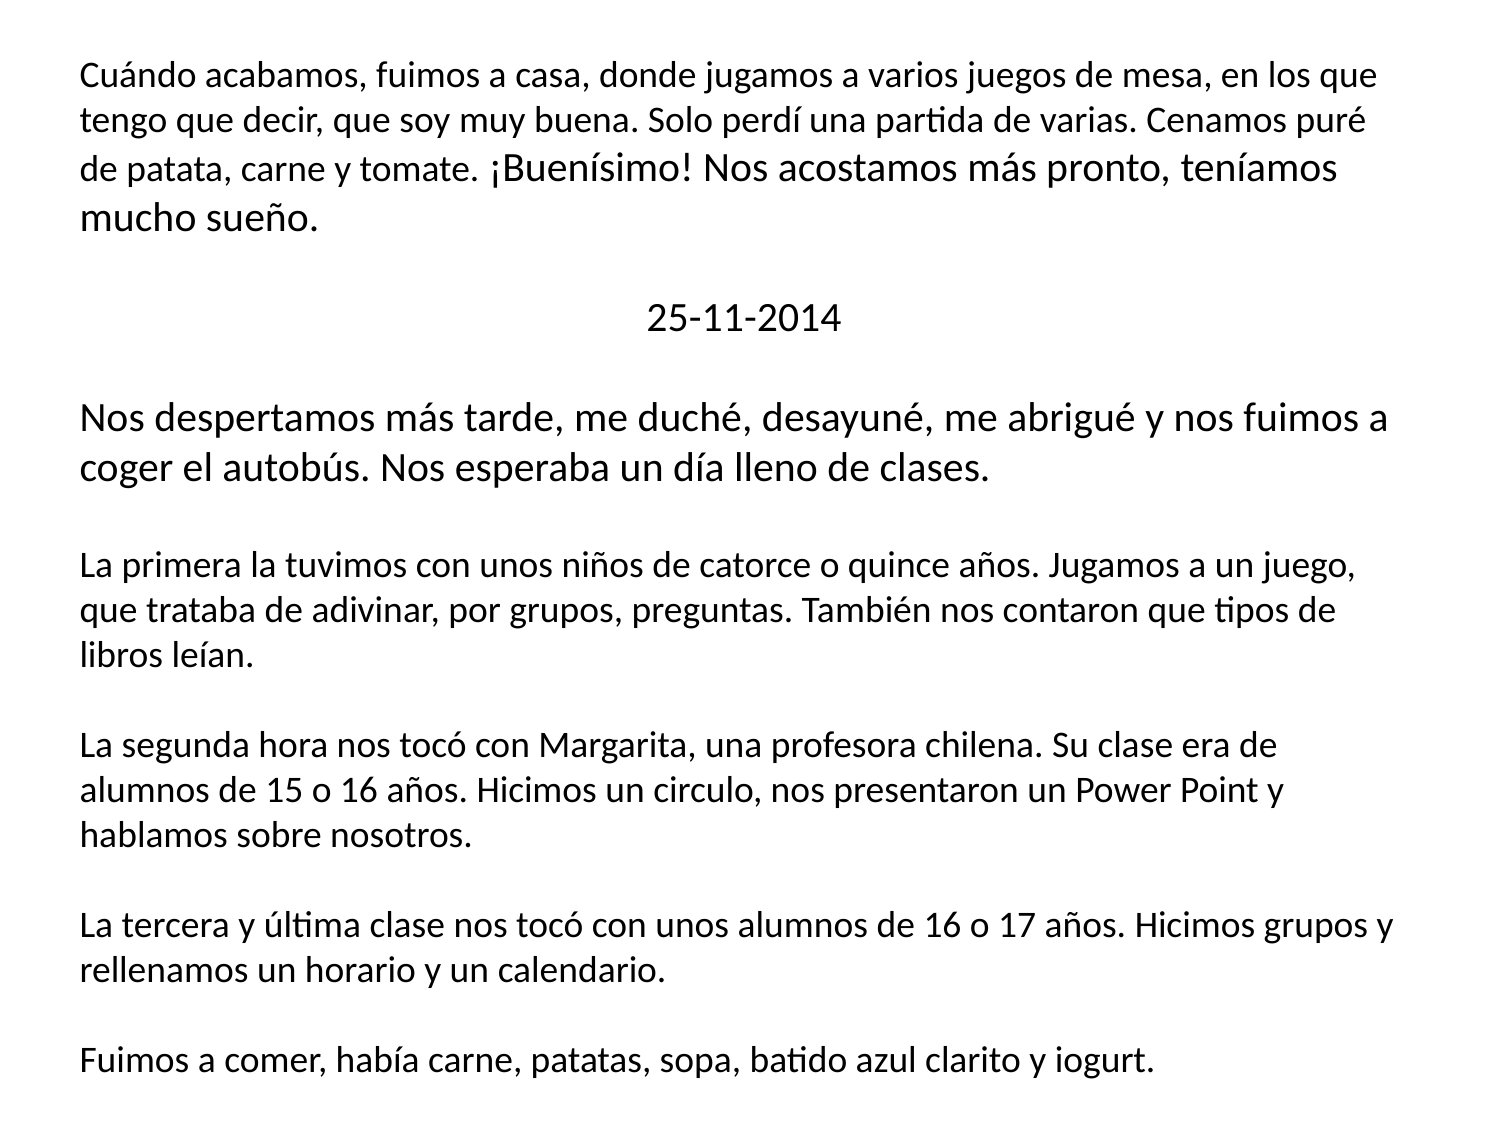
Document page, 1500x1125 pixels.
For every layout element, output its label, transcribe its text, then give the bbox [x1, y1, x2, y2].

text_box Cuándo acabamos, fuimos a casa, donde jugamos a varios juegos de mesa, en los que tengo que decir, que soy muy buena. Solo perdí una partida de varias. Cenamos puré de patata, carne y tomate. ¡Buenísimo! Nos acostamos más pronto, teníamos mucho sueño. 25-11-2014 Nos despertamos más tarde, me duché, desayuné, me abrigué y nos fuimos a coger el autobús. Nos esperaba un día lleno de clases. La primera la tuvimos con unos niños de catorce o quince años. Jugamos a un juego, que trataba de adivinar, por grupos, preguntas. También nos contaron que tipos de libros leían. La segunda hora nos tocó con Margarita, una profesora chilena. Su clase era de alumnos de 15 o 16 años. Hicimos un circulo, nos presentaron un Power Point y hablamos sobre nosotros. La tercera y última clase nos tocó con unos alumnos de 16 o 17 años. Hicimos grupos y rellenamos un horario y un calendario. Fuimos a comer, había carne, patatas, sopa, batido azul clarito y iogurt. [64, 42, 1424, 1088]
